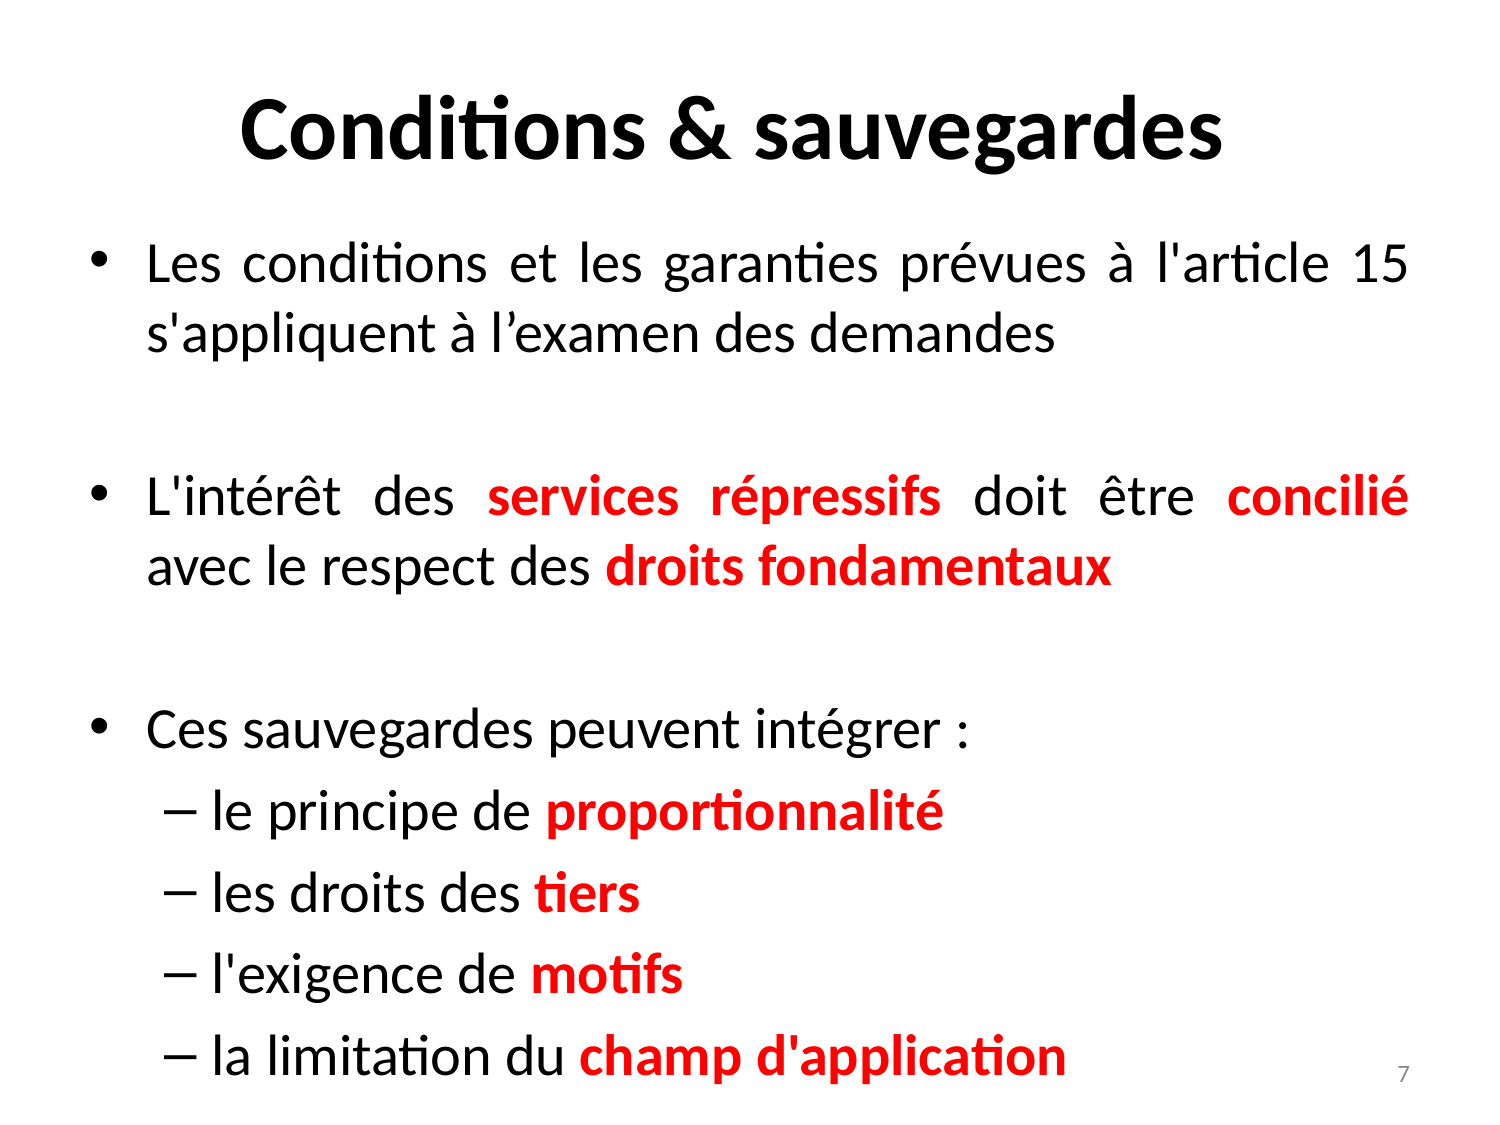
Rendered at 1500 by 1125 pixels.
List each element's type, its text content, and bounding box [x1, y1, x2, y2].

title Conditions & sauvegardes [57, 28, 1408, 217]
text_box Les conditions et les garanties prévues à l'article 15 s'appliquent à l’examen des demandes L'intérêt des services répressifs doit être concilié avec le respect des droits fondamentaux Ces sauvegardes peuvent intégrer : le principe de proportionnalité les droits des tiers l'exigence de motifs la limitation du champ d'application [74, 216, 1425, 959]
slide_number 7 [1074, 1042, 1425, 1103]
